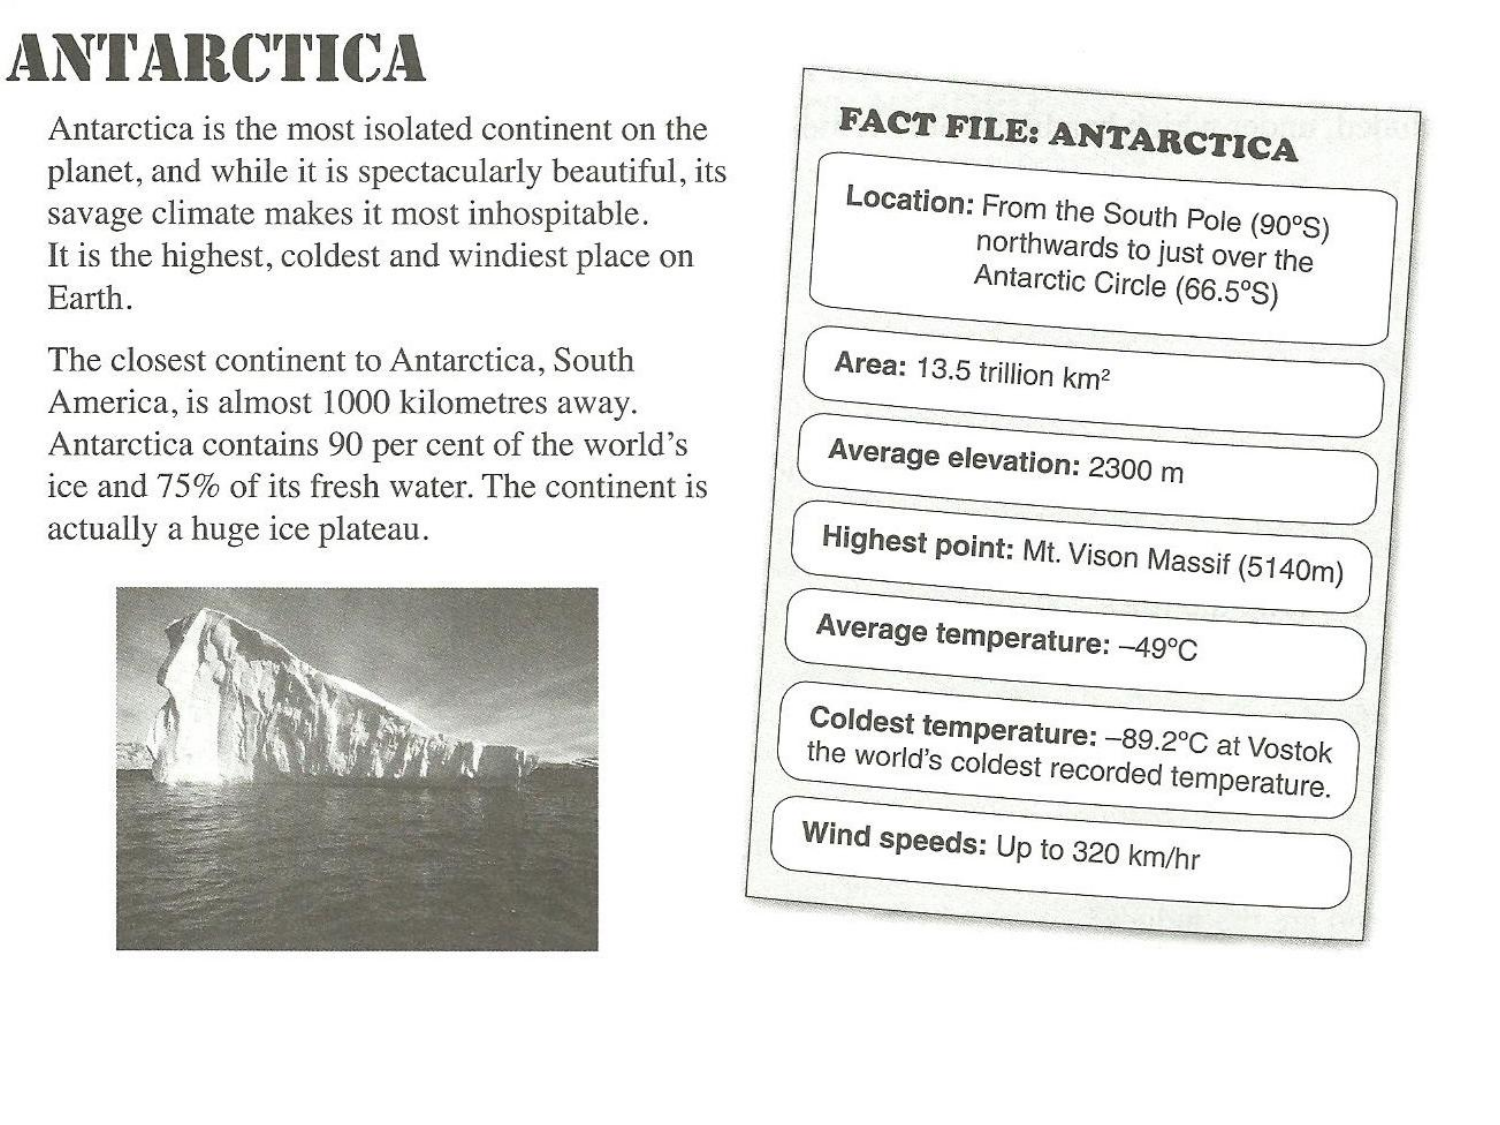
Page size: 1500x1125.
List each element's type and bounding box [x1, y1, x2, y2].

list [0, 0, 1475, 963]
